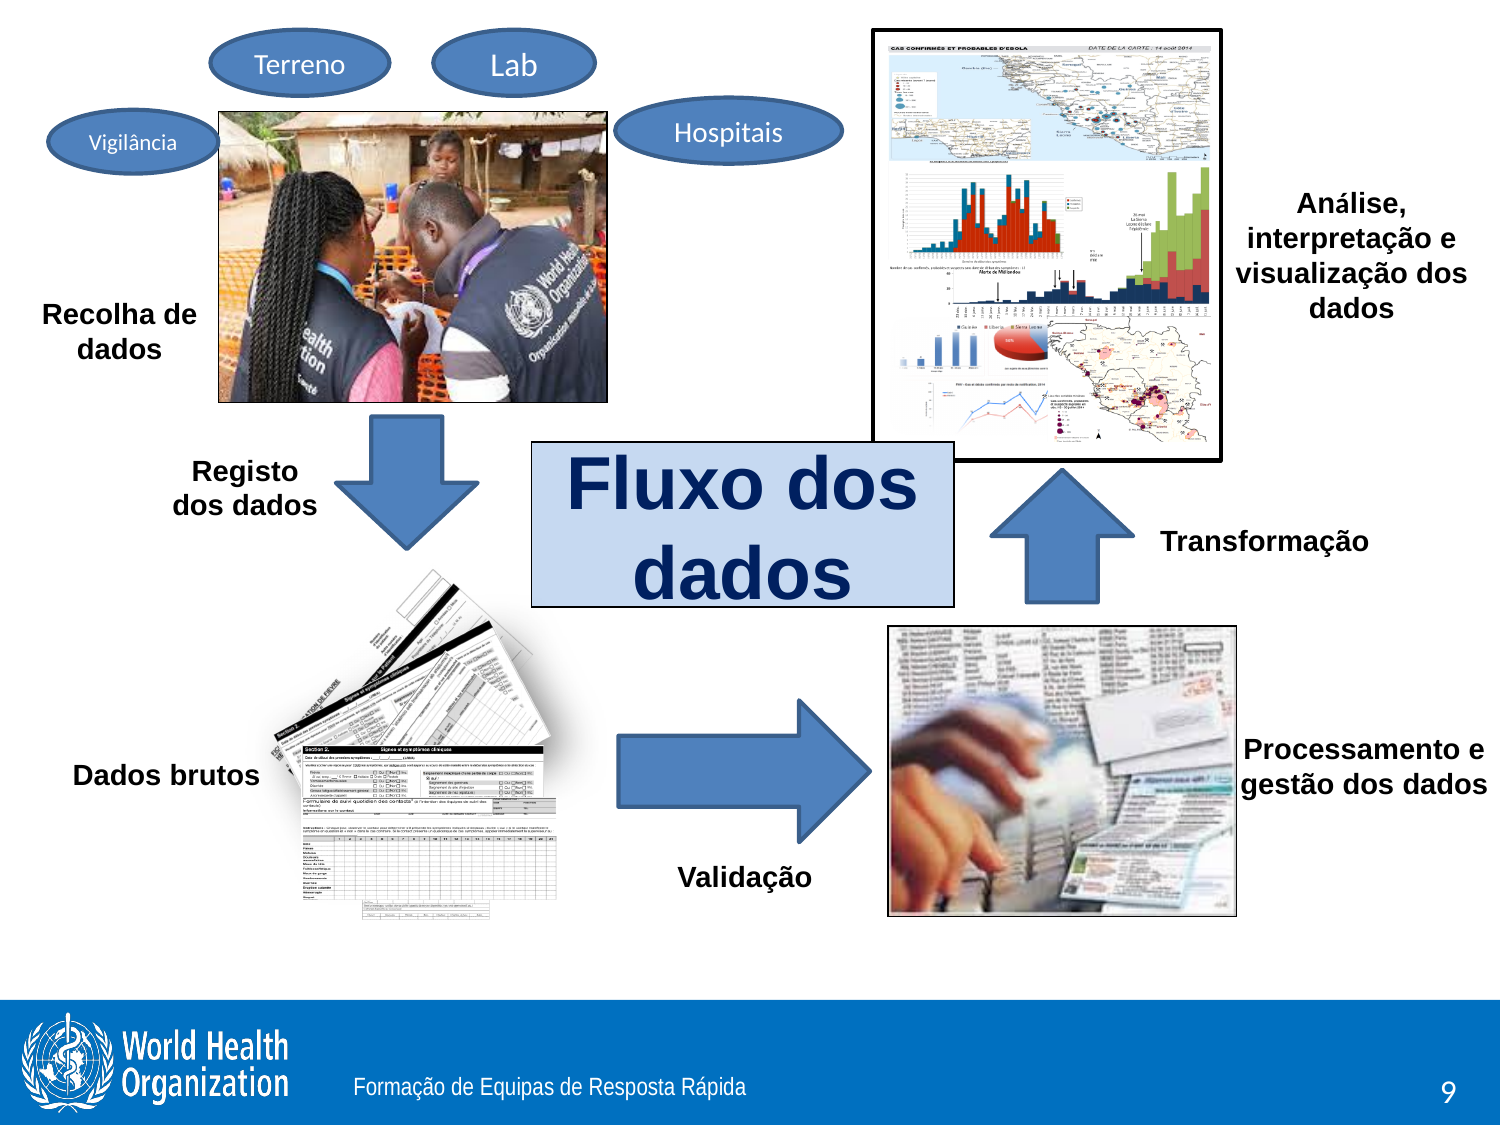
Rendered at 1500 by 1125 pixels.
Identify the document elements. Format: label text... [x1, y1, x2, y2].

text_box [989, 468, 1136, 605]
text_box [871, 28, 1223, 442]
text_box Terreno [208, 27, 392, 98]
text_box Vigilância [46, 107, 214, 176]
text_box Registo dos dados [147, 444, 343, 530]
text_box Processamento e gestão dos dados [1241, 723, 1500, 808]
picture [219, 111, 607, 402]
text_box [616, 698, 873, 845]
text_box Validação [647, 851, 843, 901]
text_box Transformação [1109, 515, 1421, 565]
text_box Hospitais [613, 95, 845, 166]
text_box Lab [431, 27, 598, 98]
picture [21, 1012, 288, 1113]
picture [888, 626, 1237, 917]
text_box [955, 332, 1223, 463]
text_box [343, 414, 480, 551]
text_box Recolha de dados [19, 288, 214, 373]
picture [887, 46, 1211, 442]
text_box Análise, interpretação e visualização dos dados [1216, 176, 1493, 332]
title Fluxo dos dados [531, 442, 955, 607]
picture [266, 564, 559, 920]
text_box Dados brutos [55, 748, 276, 799]
